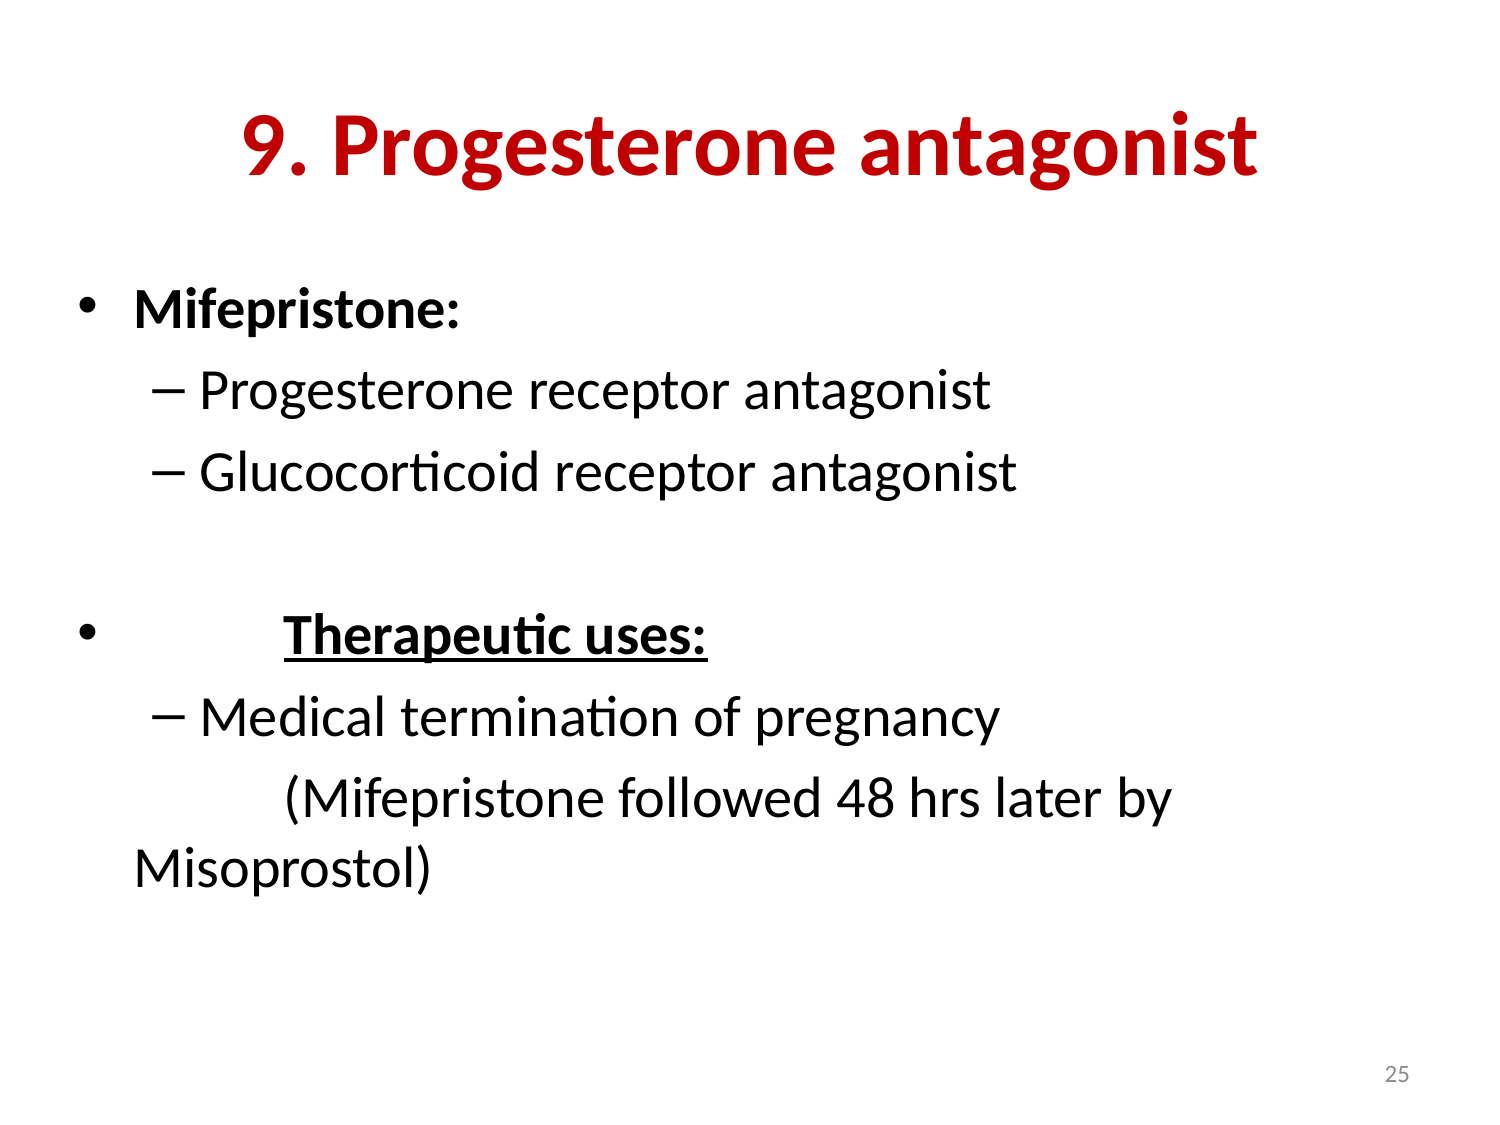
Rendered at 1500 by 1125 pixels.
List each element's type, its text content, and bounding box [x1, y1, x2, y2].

title 9. Progesterone antagonist [75, 45, 1425, 233]
slide_number 25 [1074, 1042, 1425, 1103]
list Mifepristone: Progesterone receptor antagonist Glucocorticoid receptor antagonist Therapeutic uses: Medical termination of pregnancy (Mifepristone followed 48 hrs later by Misoprostol) [62, 262, 1425, 1038]
